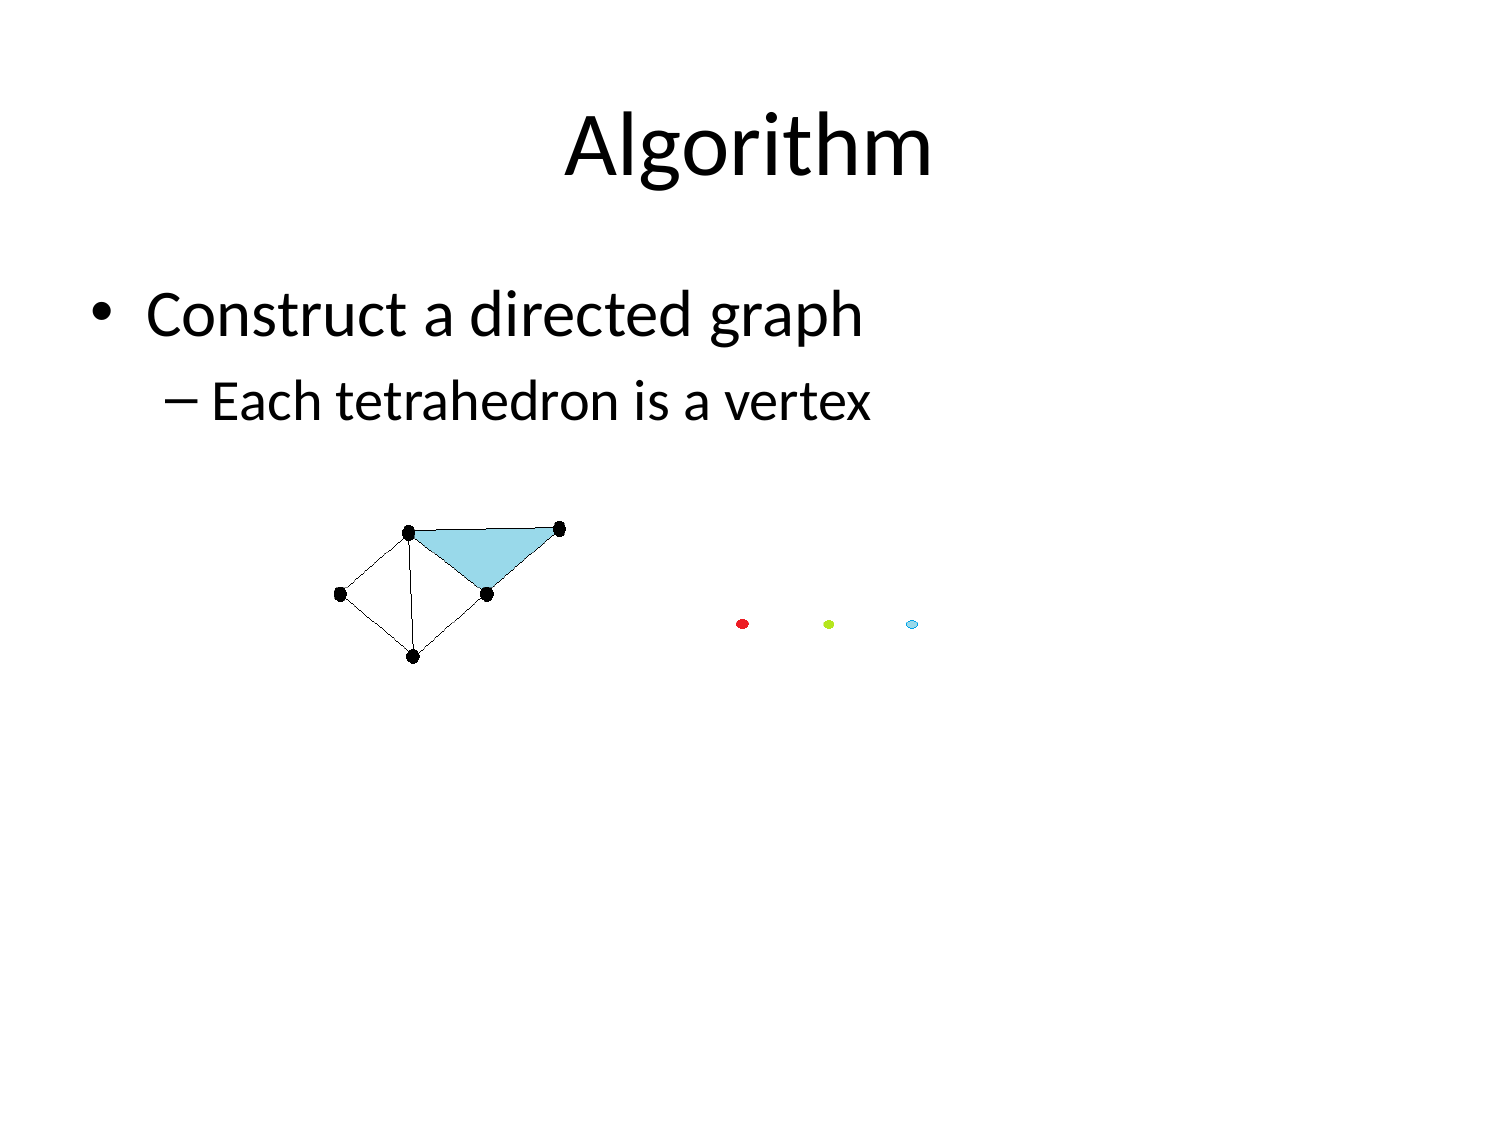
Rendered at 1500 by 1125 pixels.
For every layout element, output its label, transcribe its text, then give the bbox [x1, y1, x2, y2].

title Algorithm [75, 45, 1425, 233]
picture [224, 449, 1163, 934]
list Construct a directed graph Each tetrahedron is a vertex [75, 262, 1425, 1005]
